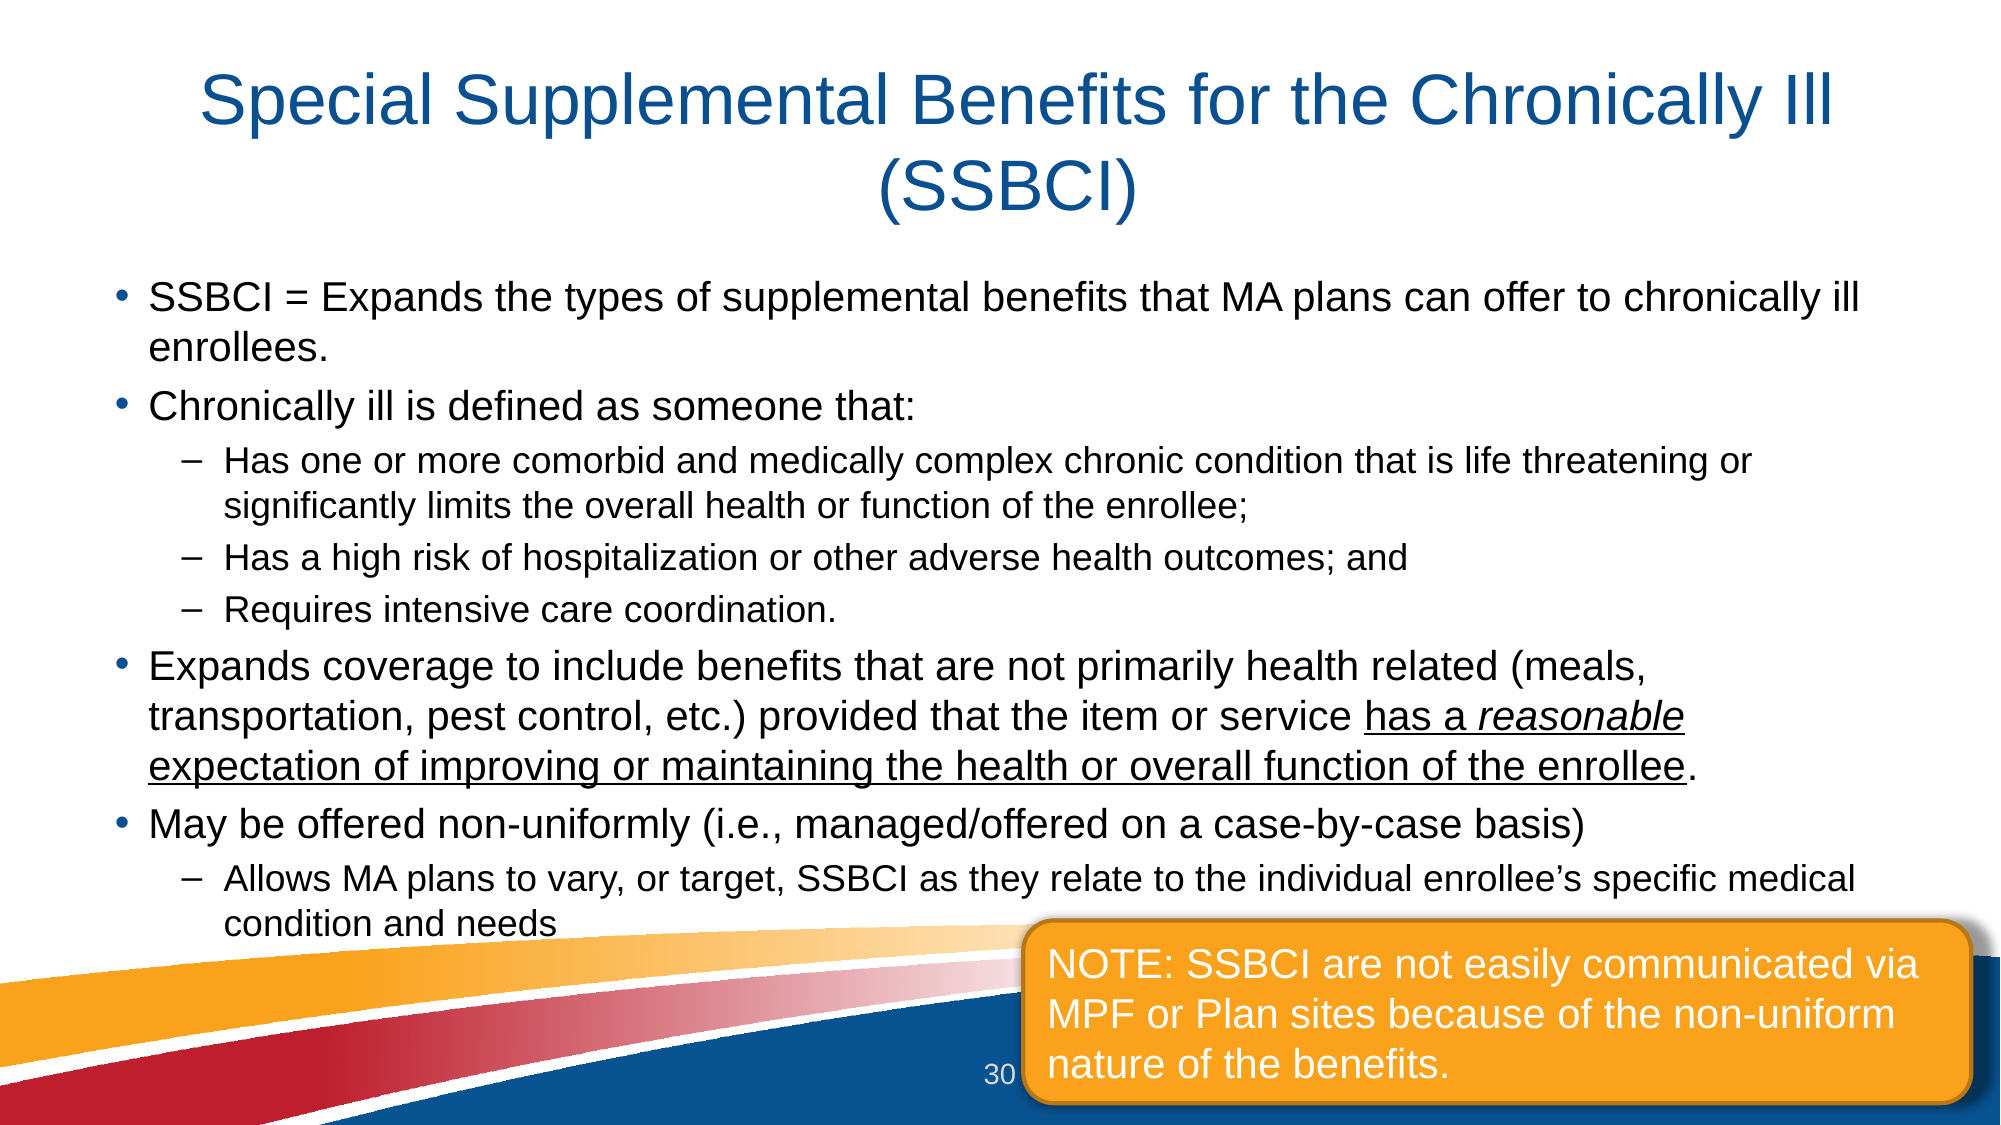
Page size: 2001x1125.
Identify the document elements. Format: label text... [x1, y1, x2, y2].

list SSBCI = Expands the types of supplemental benefits that MA plans can offer to chronically ill enrollees. Chronically ill is defined as someone that: Has one or more comorbid and medically complex chronic condition that is life threatening or significantly limits the overall health or function of the enrollee; Has a high risk of hospitalization or other adverse health outcomes; and Requires intensive care coordination. Expands coverage to include benefits that are not primarily health related (meals, transportation, pest control, etc.) provided that the item or service has a reasonable expectation of improving or maintaining the health or overall function of the enrollee. May be offered non-uniformly (i.e., managed/offered on a case-by-case basis) Allows MA plans to vary, or target, SSBCI as they relate to the individual enrollee’s specific medical condition and needs [99, 262, 1900, 956]
picture [0, 887, 2000, 1125]
text_box NOTE: SSBCI are not easily communicated via MPF or Plan sites because of the non-uniform nature of the benefits. [1021, 918, 1974, 1106]
slide_number 30 [766, 1042, 1234, 1103]
title Special Supplemental Benefits for the Chronically Ill (SSBCI) [99, 45, 1937, 233]
